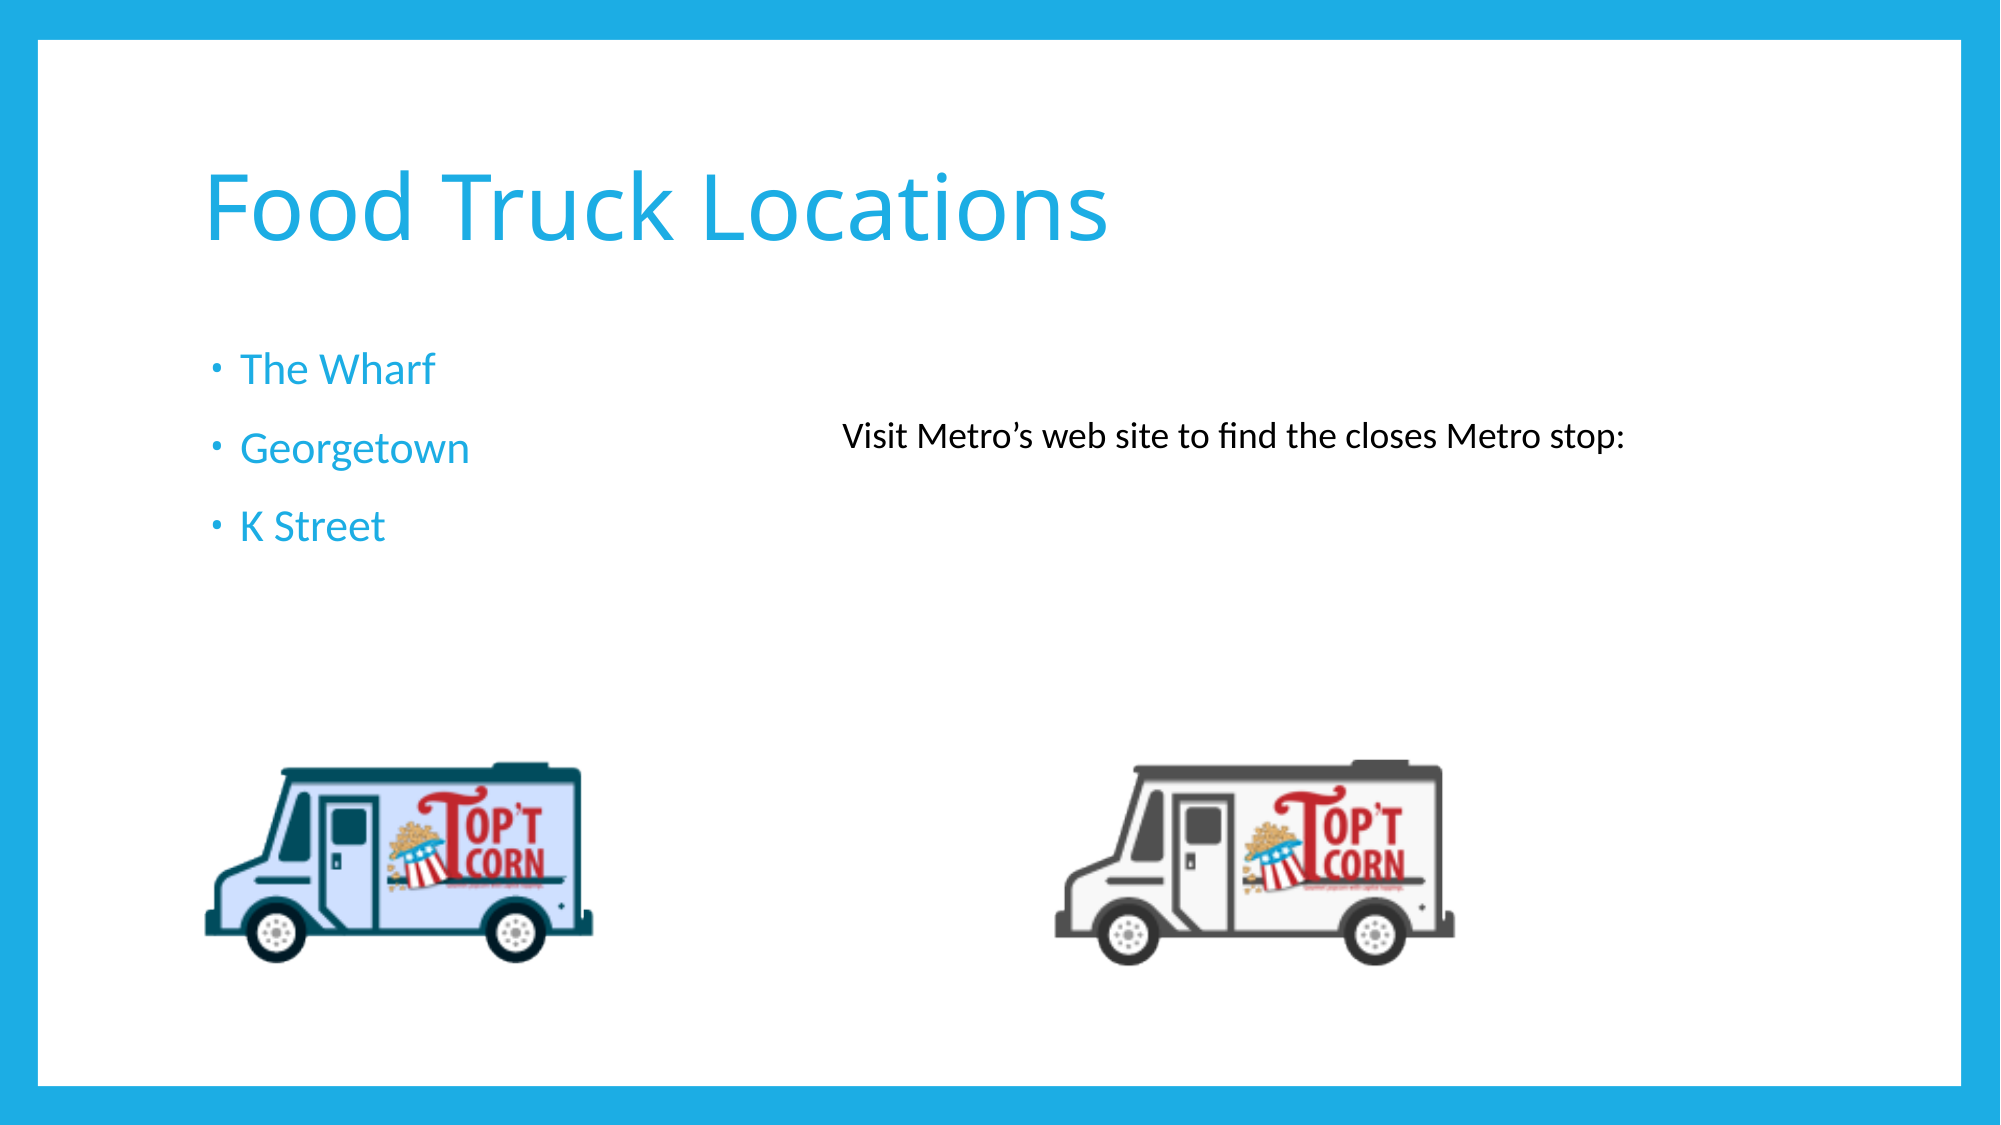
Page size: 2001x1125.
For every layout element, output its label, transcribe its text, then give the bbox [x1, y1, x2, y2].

text_box Visit Metro’s web site to find the closes Metro stop: [827, 381, 1832, 531]
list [1054, 732, 1482, 973]
picture [204, 732, 633, 985]
list The Wharf Georgetown K Street [187, 337, 968, 998]
title Food Truck Locations [187, 99, 1808, 323]
